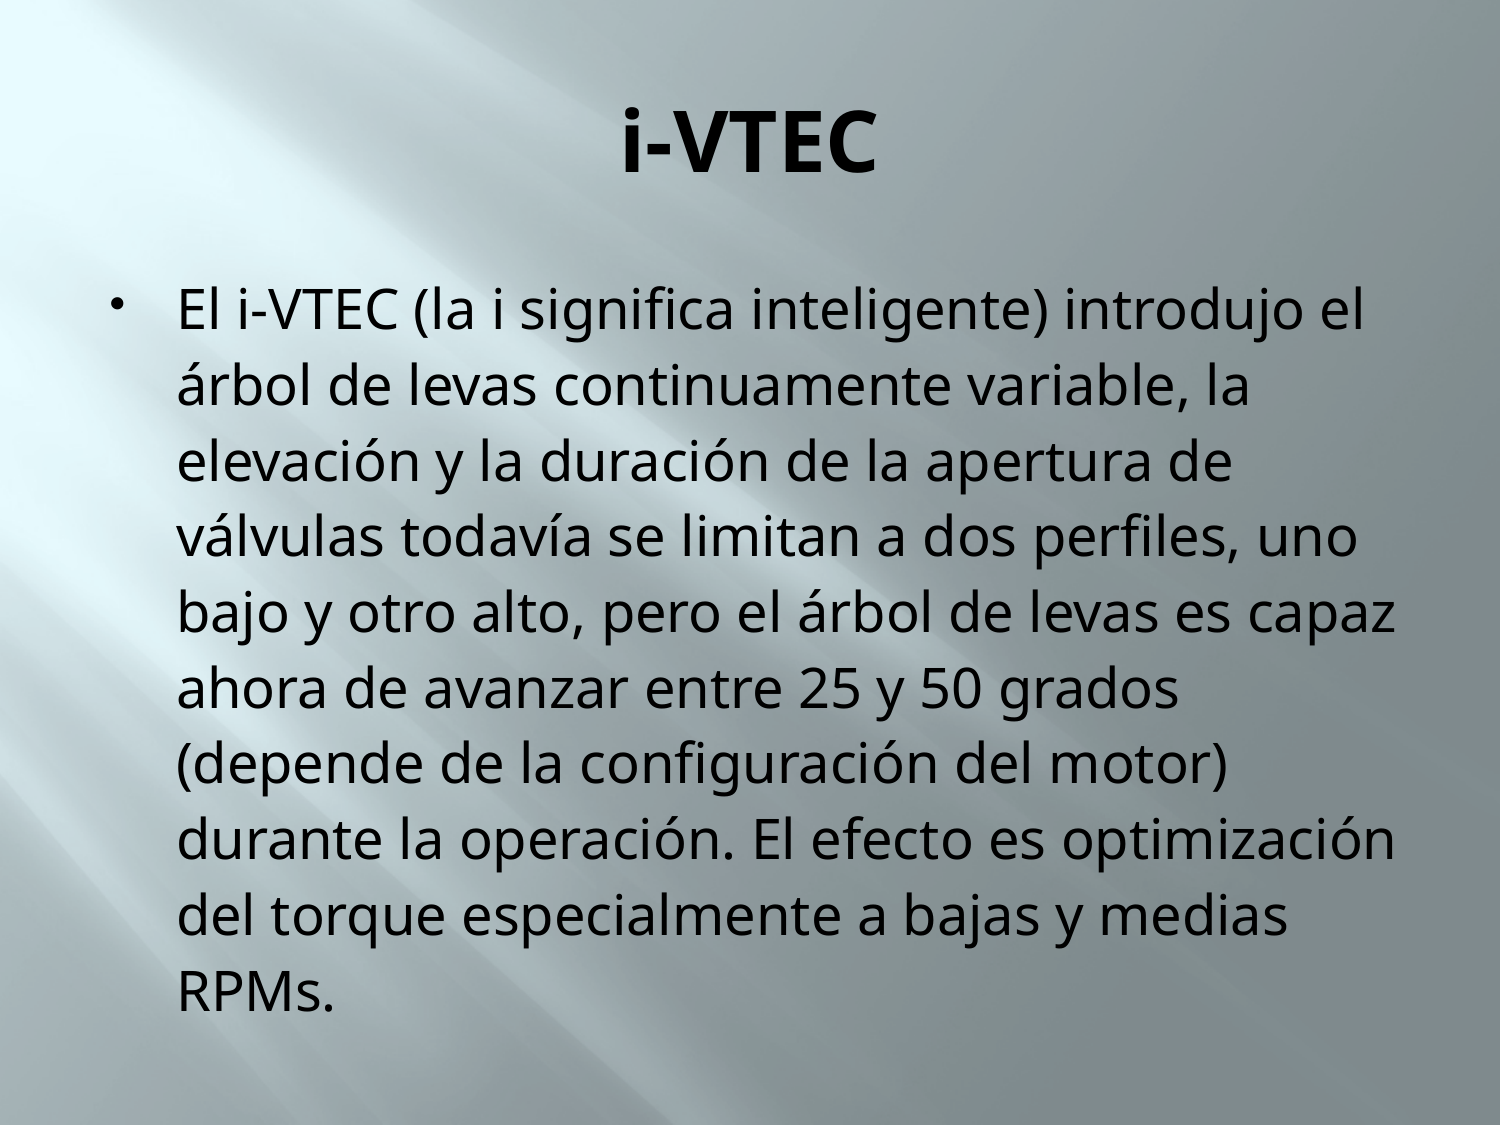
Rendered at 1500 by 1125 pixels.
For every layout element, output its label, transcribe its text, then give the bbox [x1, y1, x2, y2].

title i-VTEC [75, 45, 1425, 233]
list El i-VTEC (la i significa inteligente) introdujo el árbol de levas continuamente variable, la elevación y la duración de la apertura de válvulas todavía se limitan a dos perfiles, uno bajo y otro alto, pero el árbol de levas es capaz ahora de avanzar entre 25 y 50 grados (depende de la configuración del motor) durante la operación. El efecto es optimización del torque especialmente a bajas y medias RPMs. [75, 262, 1425, 1035]
